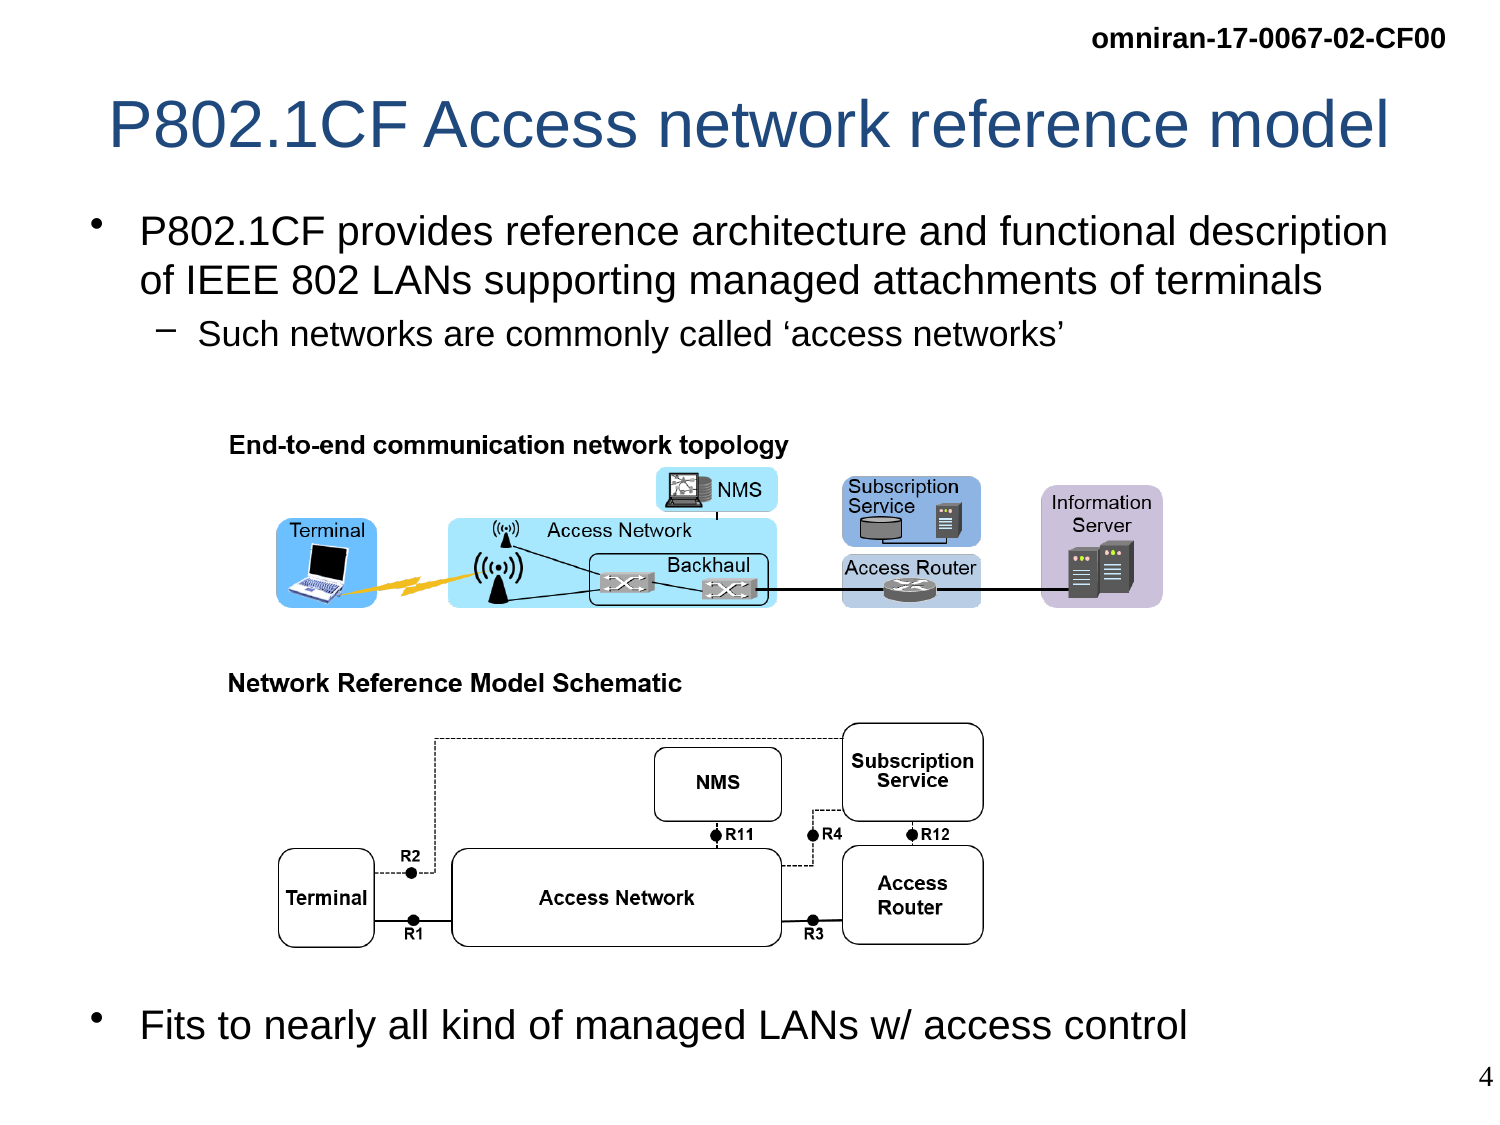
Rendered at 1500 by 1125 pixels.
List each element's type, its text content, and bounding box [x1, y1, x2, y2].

list P802.1CF provides reference architecture and functional description of IEEE 802 LANs supporting managed attachments of terminals Such networks are commonly called ‘access networks’ Fits to nearly all kind of managed LANs w/ access control [75, 196, 1425, 1071]
picture [210, 420, 1164, 953]
title P802.1CF Access network reference model [75, 45, 1425, 196]
